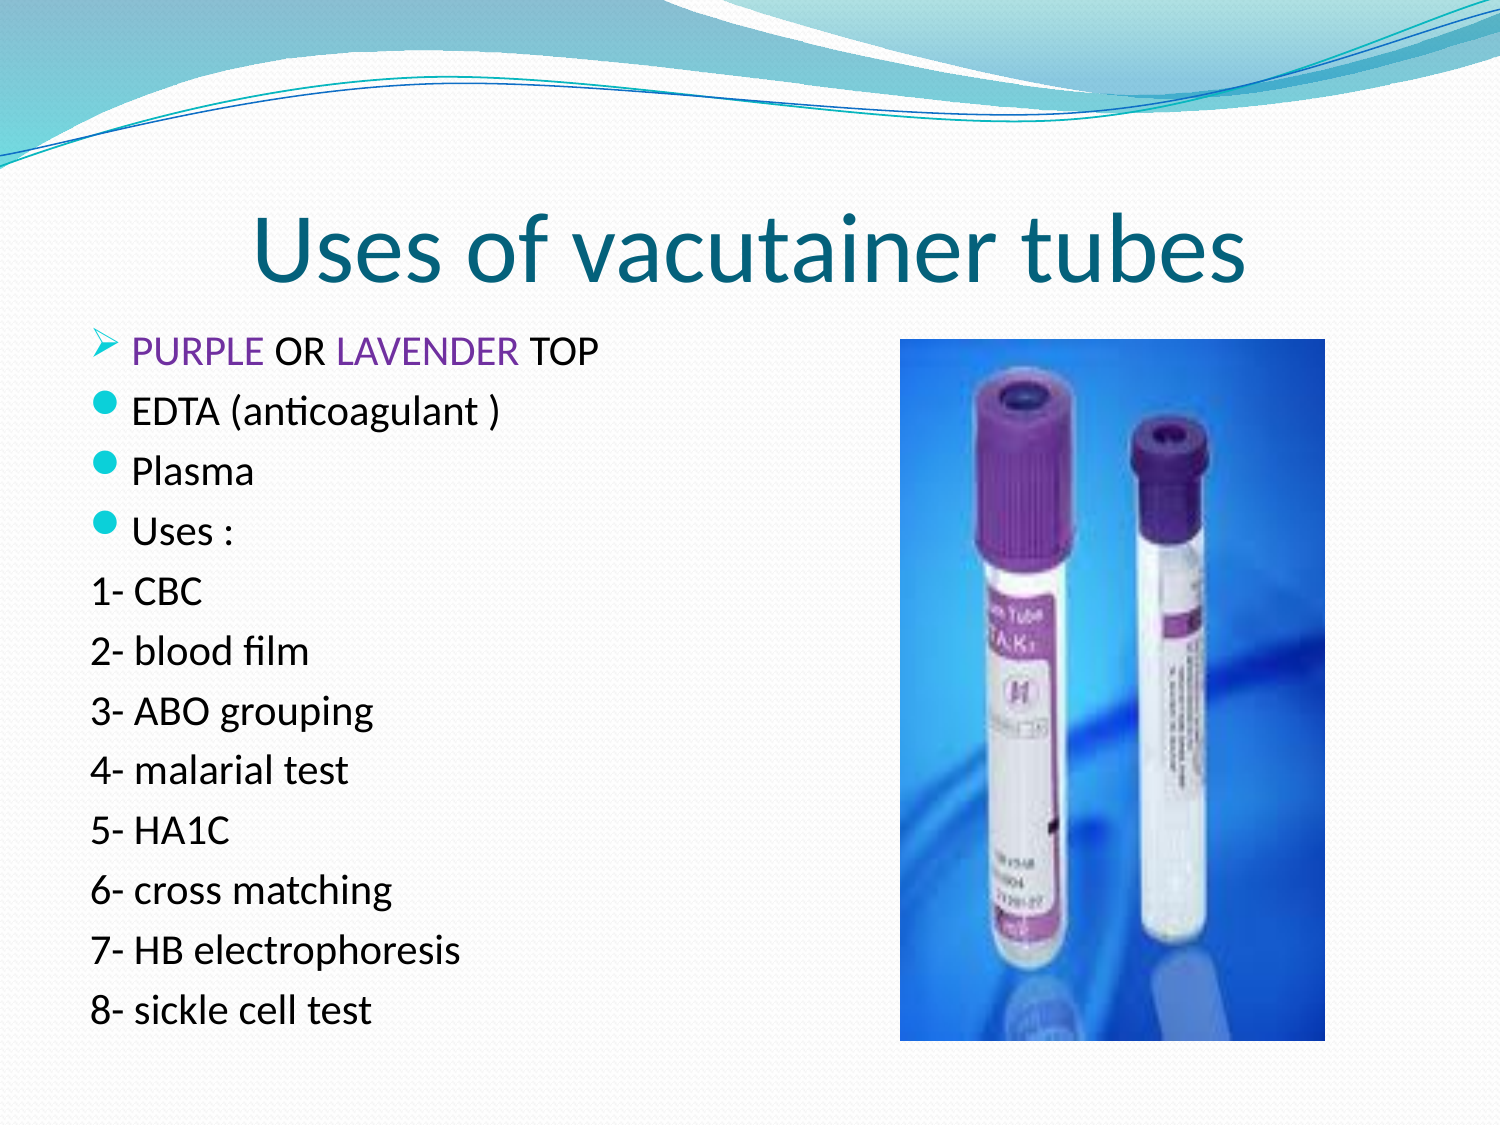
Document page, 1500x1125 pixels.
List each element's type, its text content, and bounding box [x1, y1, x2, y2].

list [899, 339, 1326, 1041]
title Uses of vacutainer tubes [75, 115, 1425, 303]
list PURPLE OR LAVENDER TOP EDTA (anticoagulant ) Plasma Uses : 1- CBC 2- blood film 3- ABO grouping 4- malarial test 5- HA1C 6- cross matching 7- HB electrophoresis 8- sickle cell test [75, 314, 856, 1043]
